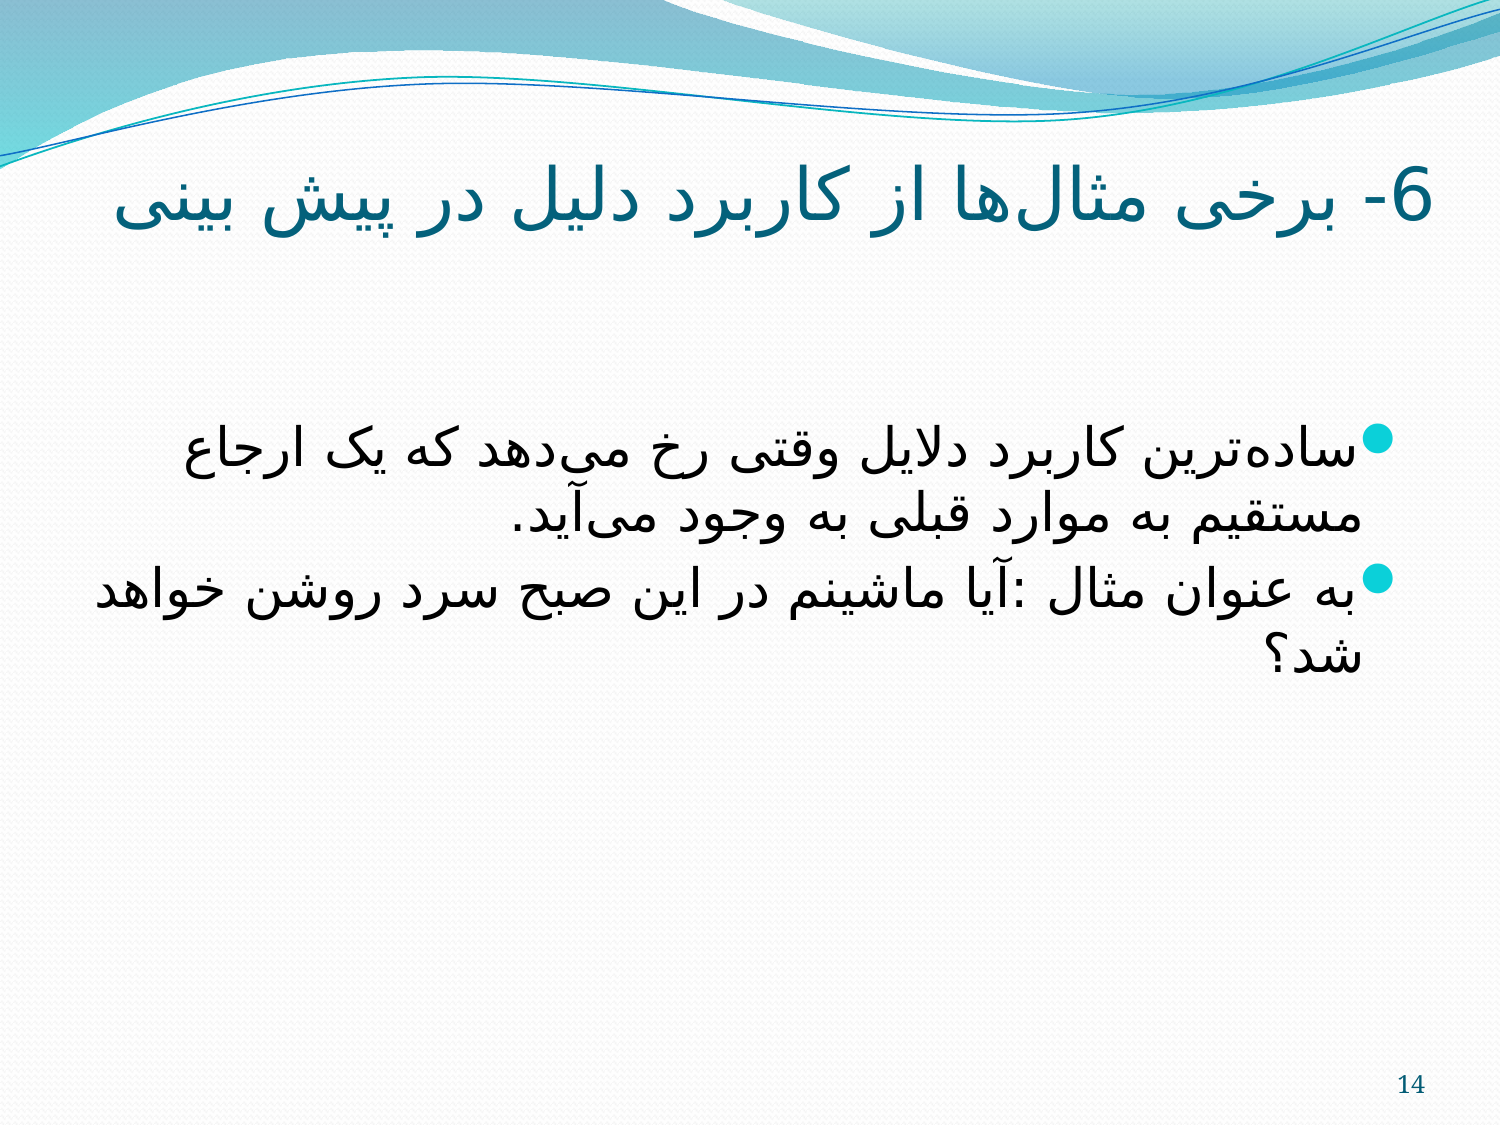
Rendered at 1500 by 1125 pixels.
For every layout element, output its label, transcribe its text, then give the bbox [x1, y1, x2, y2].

title 6- برخی مثال‌ها از کاربرد دلیل در پیش بینی [87, 137, 1438, 325]
slide_number 14 [1299, 1042, 1425, 1103]
list ساده‌ترین کاربرد دلایل وقتی رخ می‌دهد که یک ارجاع مستقیم به موارد قبلی به وجود می‌آید. به عنوان مثال :آیا ماشینم در این صبح سرد روشن خواهد شد؟ [75, 404, 1425, 1125]
